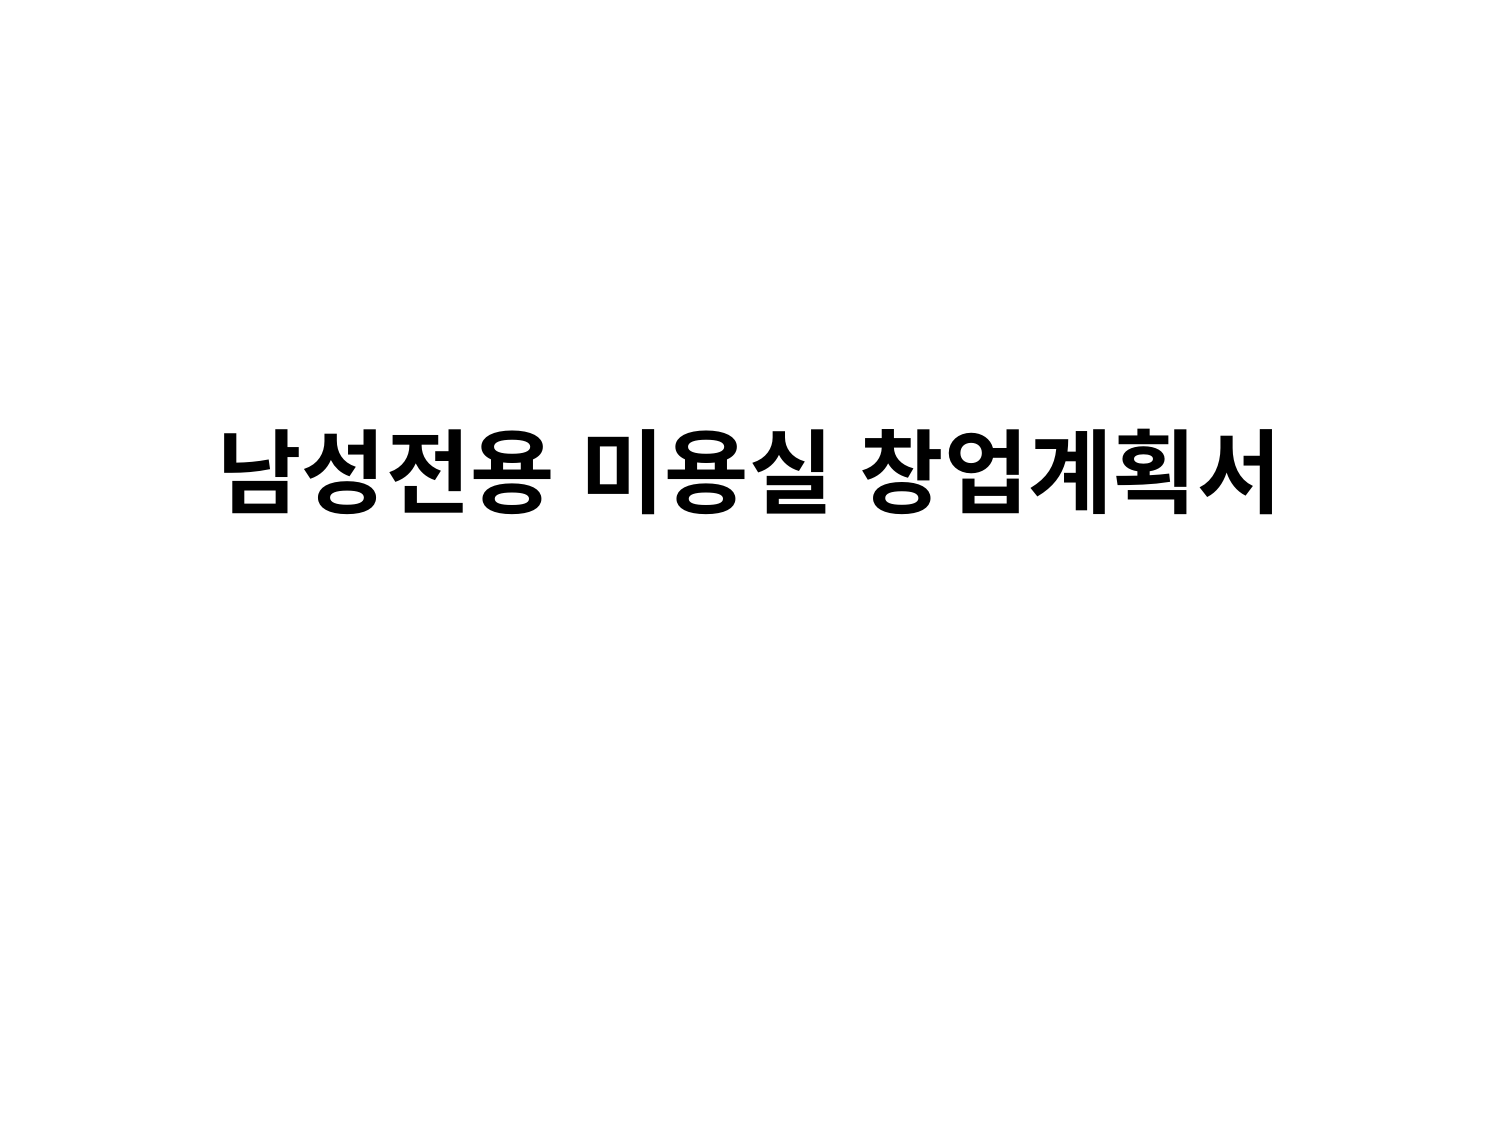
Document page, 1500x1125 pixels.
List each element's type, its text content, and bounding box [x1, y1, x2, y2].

title 남성전용 미용실 창업계획서 [112, 349, 1388, 591]
